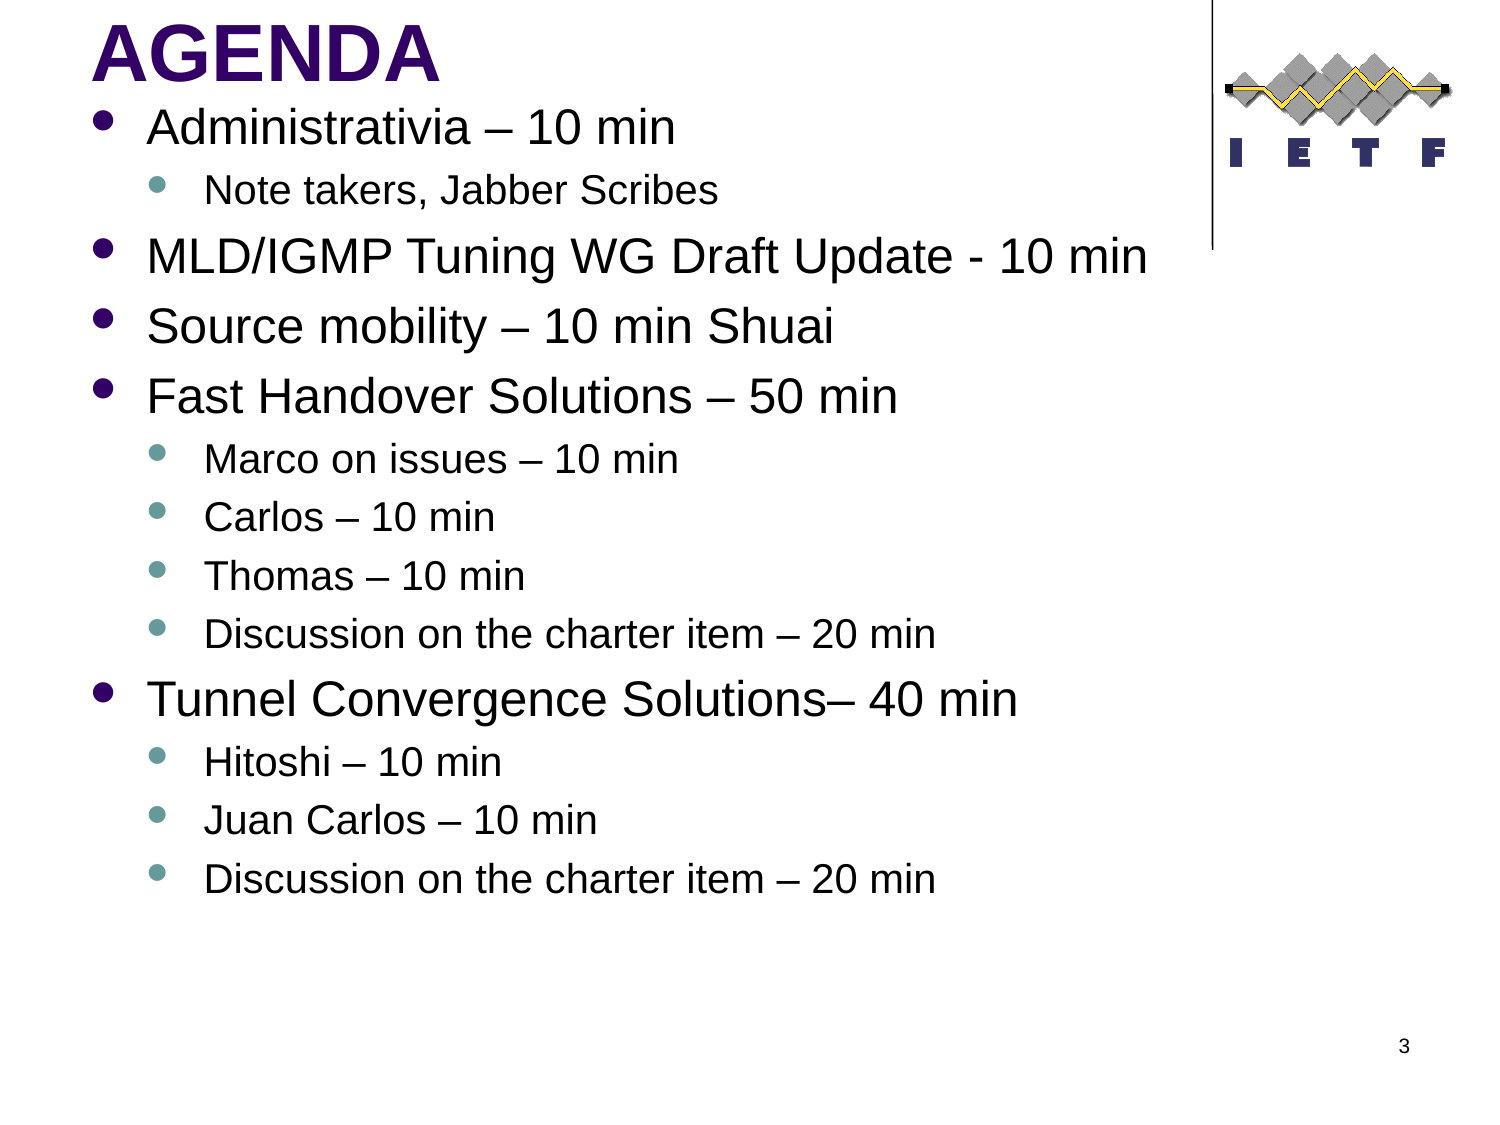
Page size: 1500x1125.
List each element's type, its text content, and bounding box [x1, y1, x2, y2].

picture [1212, 37, 1463, 181]
list Administrativia – 10 min Note takers, Jabber Scribes MLD/IGMP Tuning WG Draft Update - 10 min Source mobility – 10 min Shuai Fast Handover Solutions – 50 min Marco on issues – 10 min Carlos – 10 min Thomas – 10 min Discussion on the charter item – 20 min Tunnel Convergence Solutions– 40 min Hitoshi – 10 min Juan Carlos – 10 min Discussion on the charter item – 20 min [74, 87, 1426, 1051]
title AGENDA [74, 0, 1201, 87]
slide_number 3 [1074, 1024, 1426, 1101]
